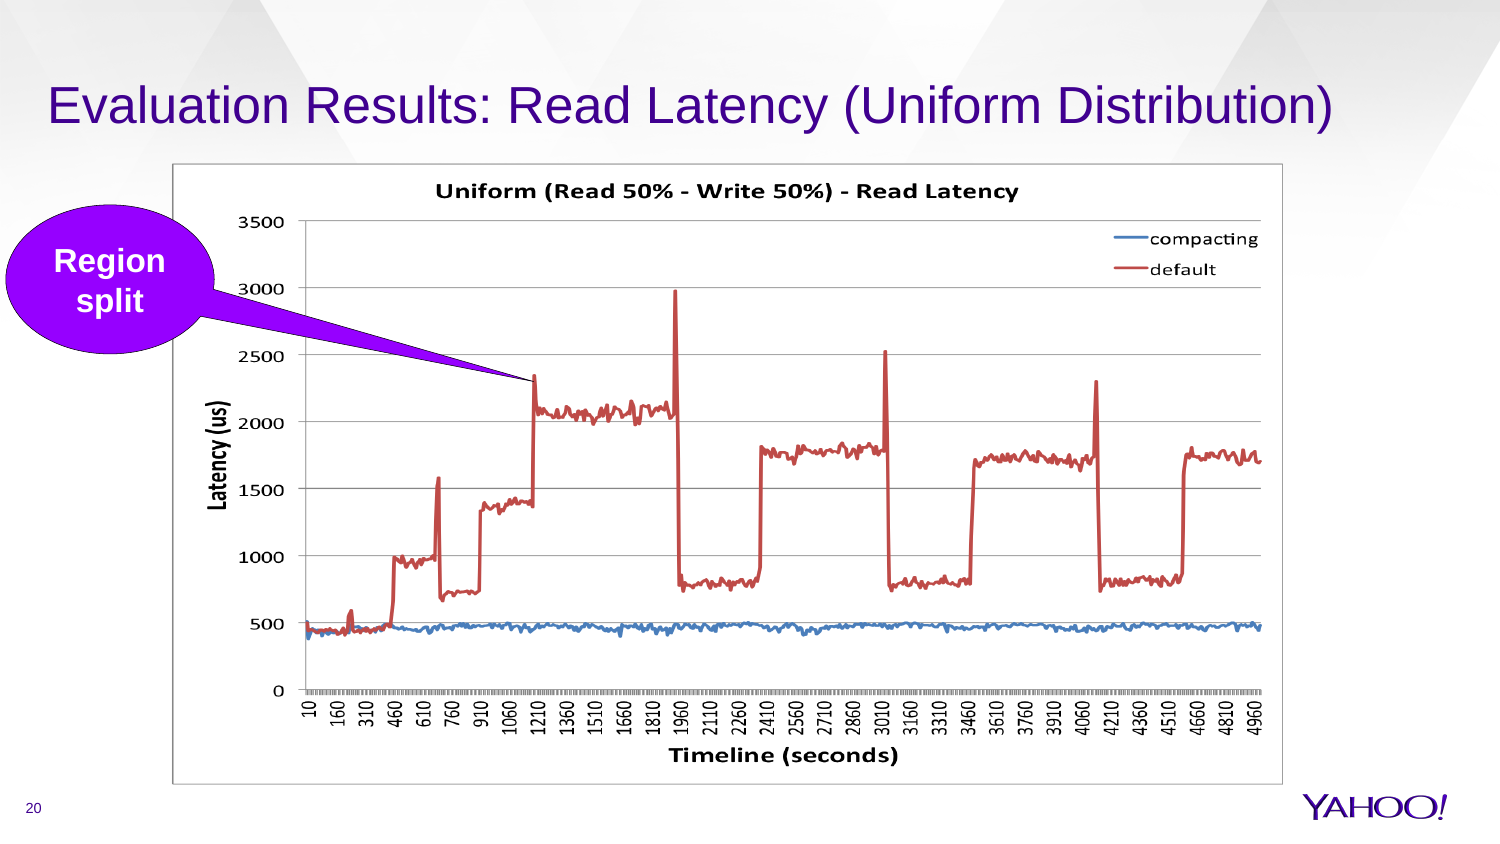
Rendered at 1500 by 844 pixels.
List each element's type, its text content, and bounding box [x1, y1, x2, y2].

title Evaluation Results: Read Latency (Uniform Distribution) [46, 71, 1446, 206]
picture [0, 0, 1500, 844]
slide_number 20 [5, 784, 62, 830]
text_box Region split [3, 202, 166, 357]
